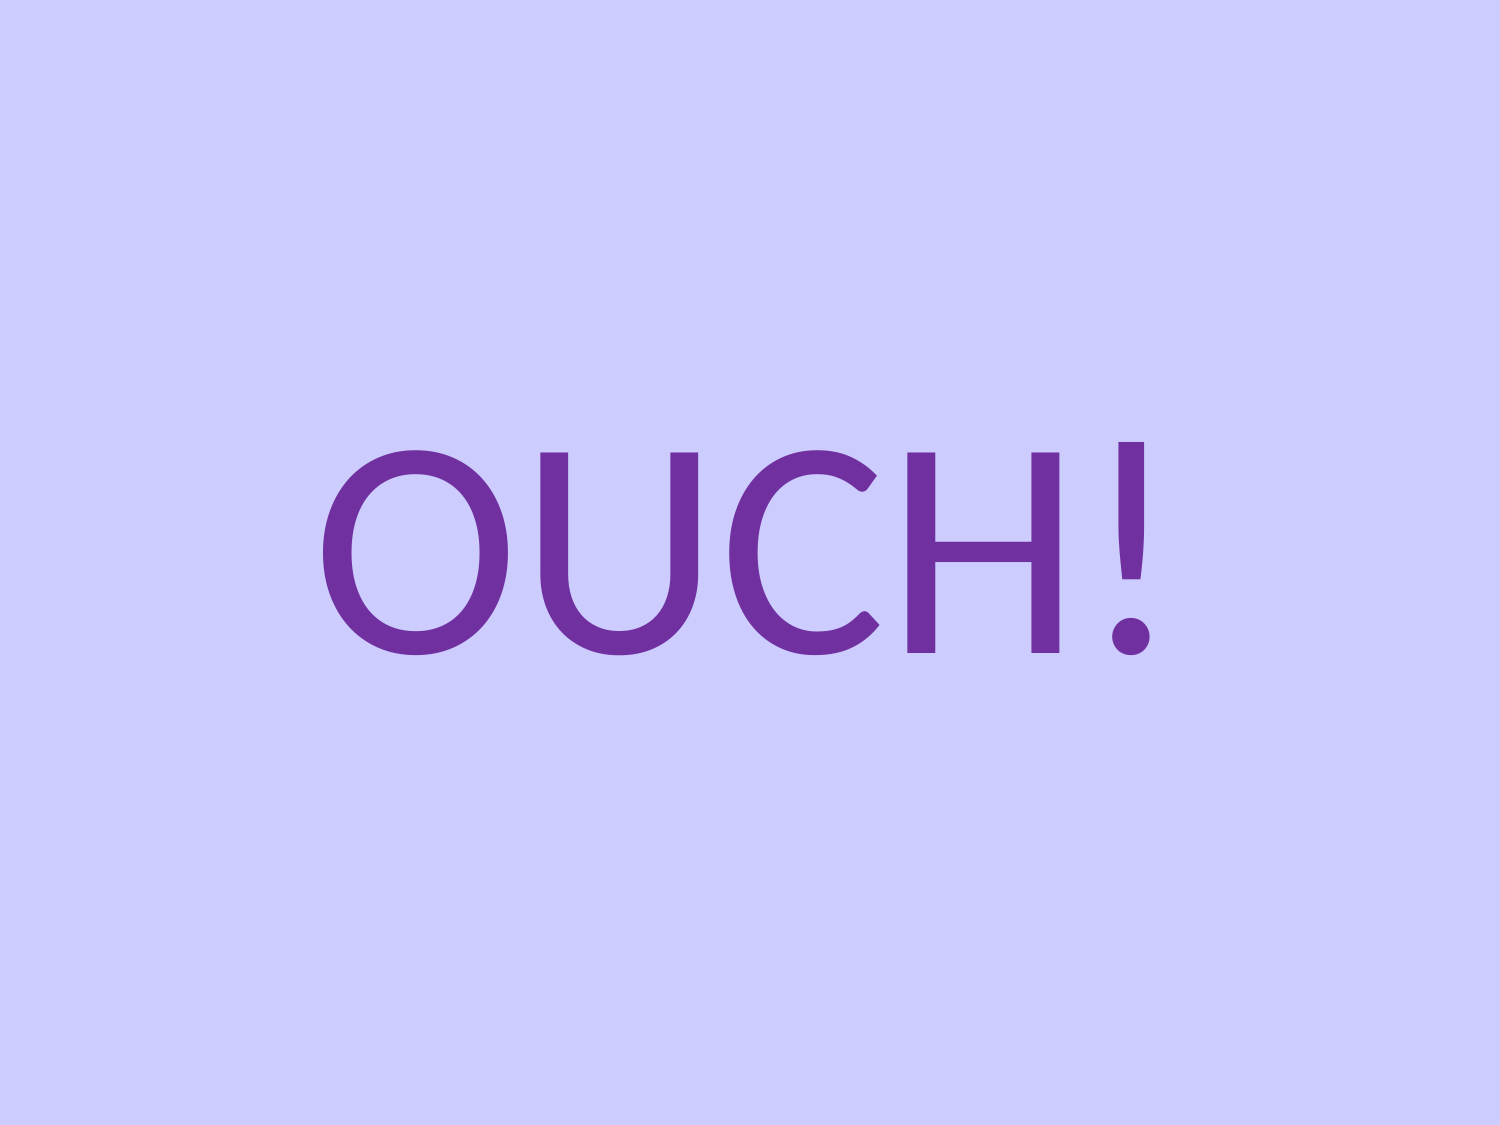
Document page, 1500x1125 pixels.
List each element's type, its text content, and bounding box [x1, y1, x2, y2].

text_box OUCH! [0, 334, 1498, 724]
